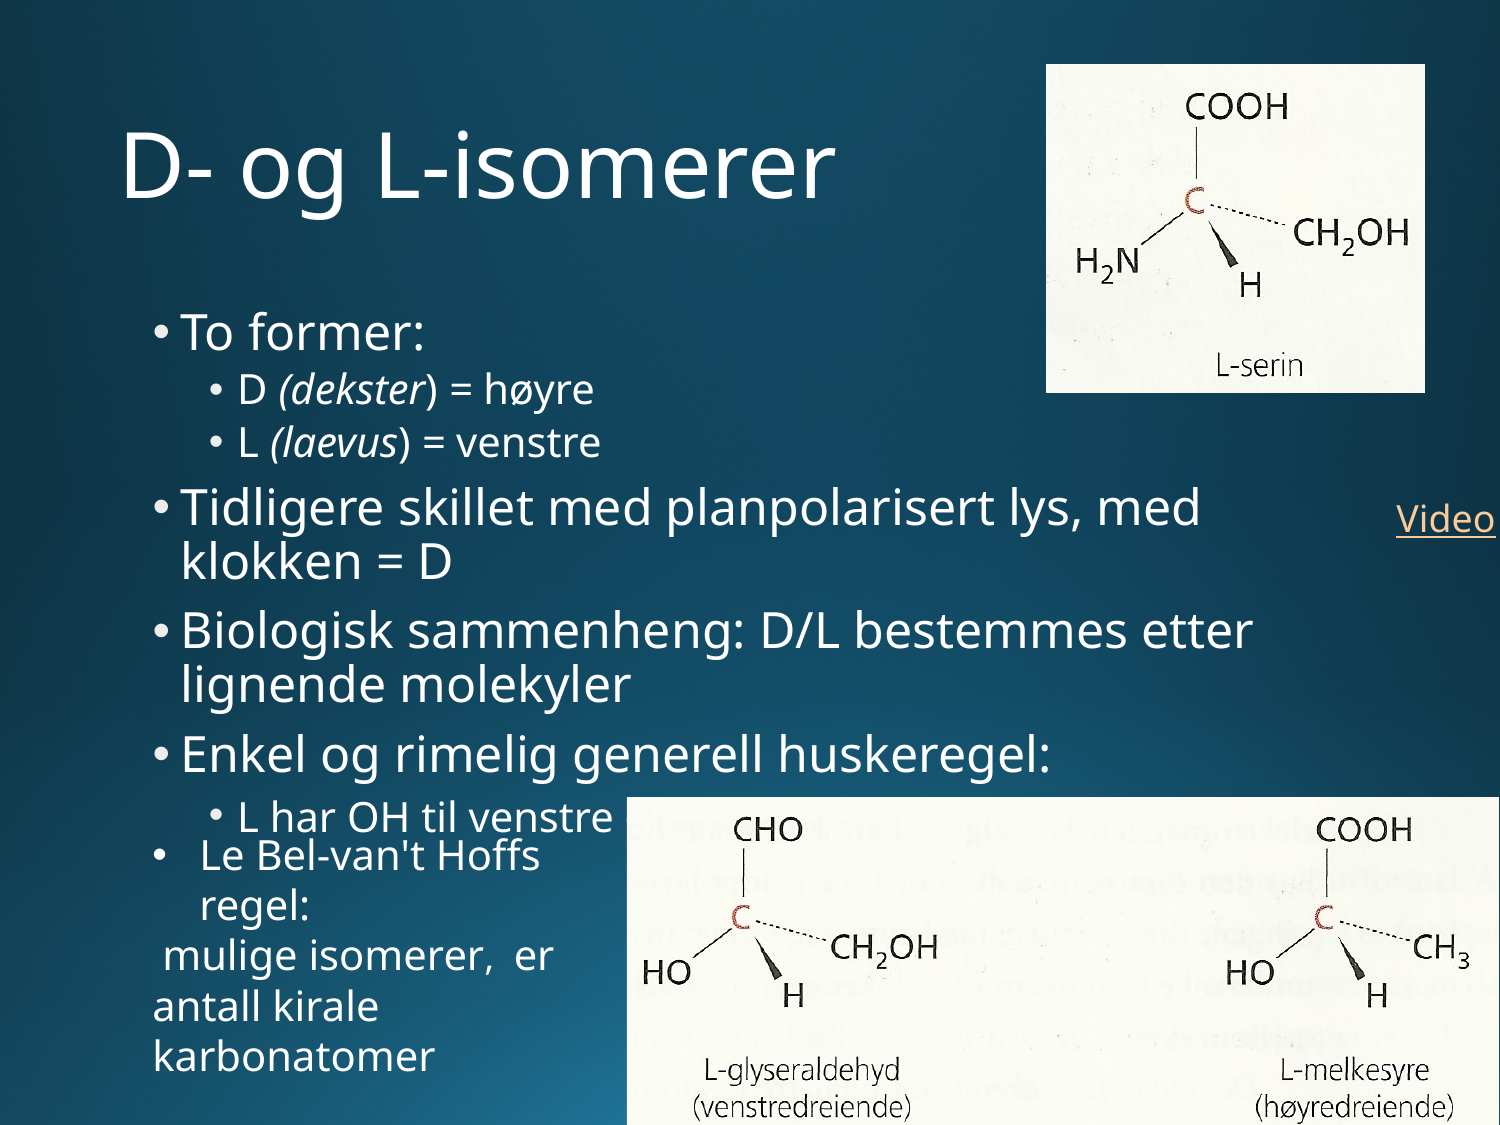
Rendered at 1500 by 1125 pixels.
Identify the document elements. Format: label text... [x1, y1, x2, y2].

picture [158, 1014, 168, 1018]
list To former: D (dekster) = høyre L (laevus) = venstre Tidligere skillet med planpolarisert lys, med klokken = D Biologisk sammenheng: D/L bestemmes etter lignende molekyler Enkel og rimelig generell huskeregel: L har OH til venstre og CH2OH til høyre [137, 299, 1397, 1014]
picture [327, 1014, 337, 1018]
title D- og L-isomerer [103, 59, 1397, 278]
text_box Video [1381, 487, 1500, 554]
picture [222, 1014, 232, 1018]
picture [0, 0, 1500, 1125]
